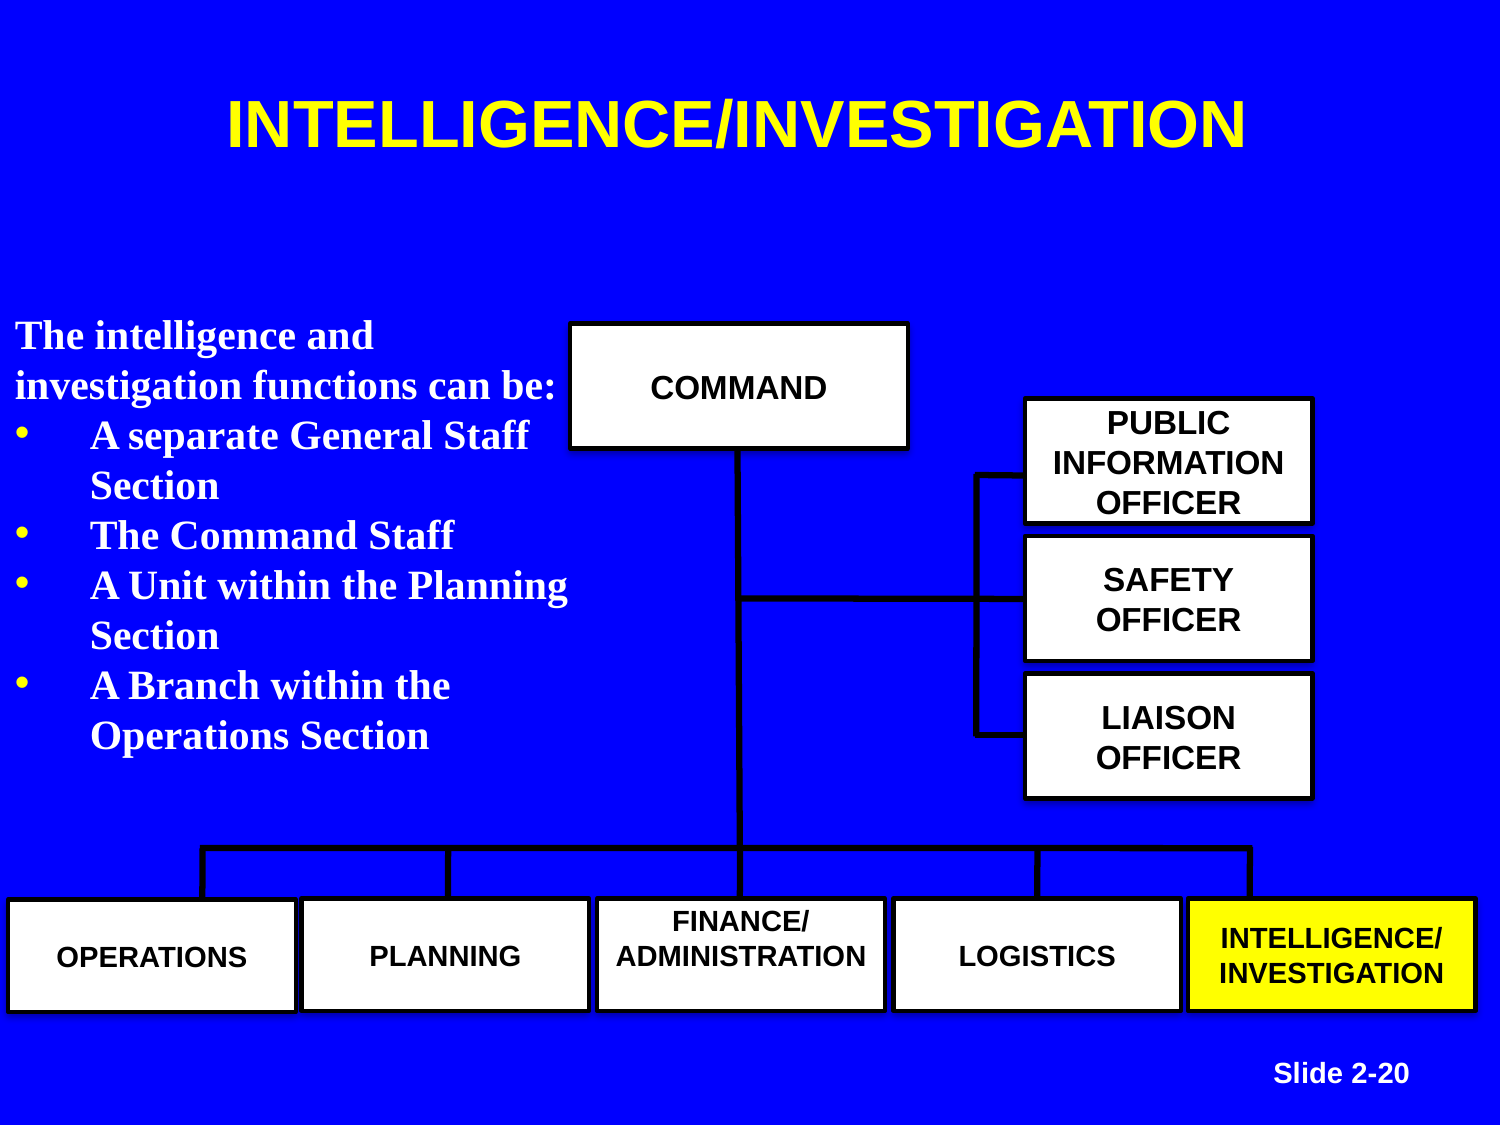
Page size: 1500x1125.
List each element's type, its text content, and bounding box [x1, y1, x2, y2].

text_box The intelligence and investigation functions can be: A separate General Staff Section The Command Staff A Unit within the Planning Section A Branch within the Operations Section [0, 299, 588, 765]
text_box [7, 323, 1313, 1013]
text_box INTELLIGENCE/INVESTIGATION [187, 73, 1288, 169]
slide_number Slide 2-20 [1074, 1046, 1426, 1125]
text_box INTELLIGENCE/ INVESTIGATION [1316, 896, 1478, 1013]
